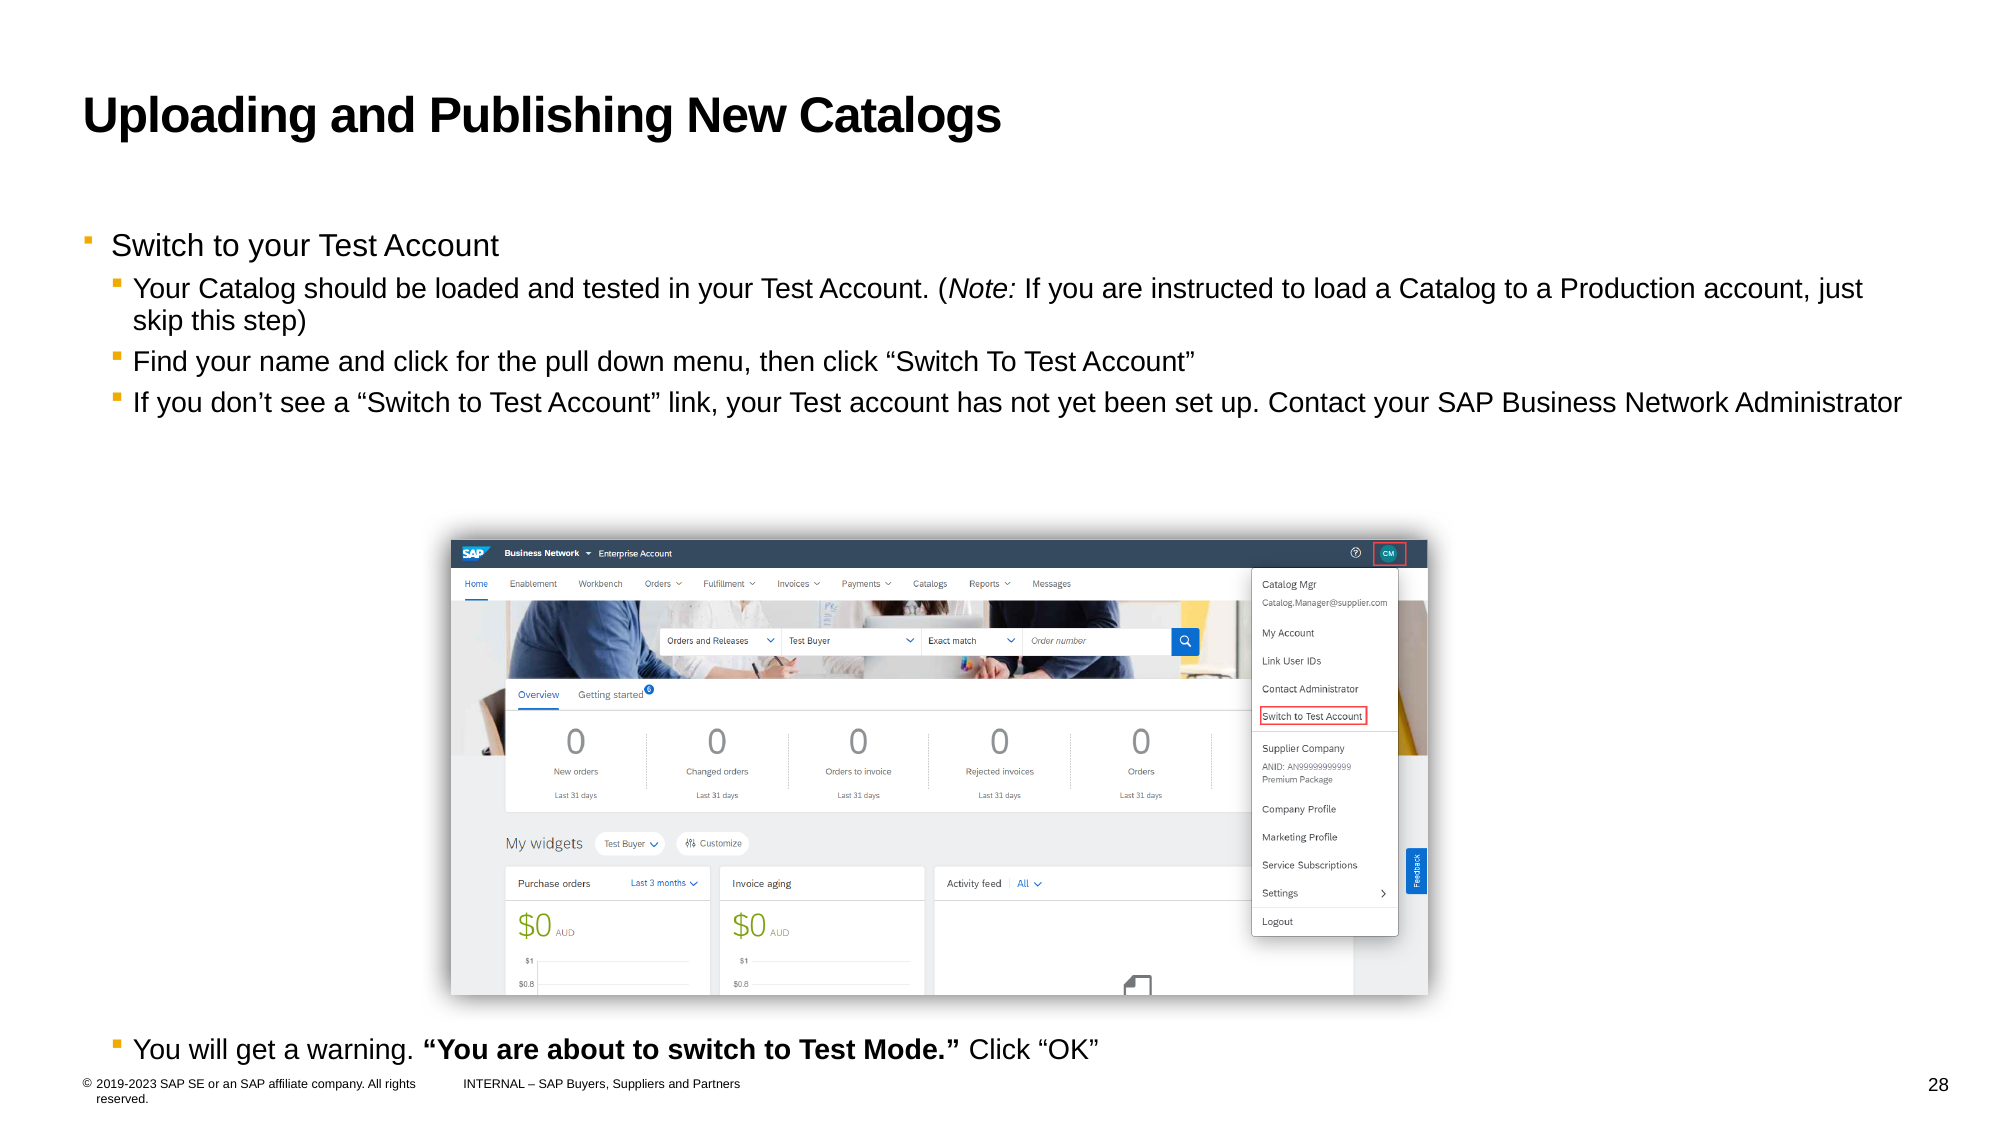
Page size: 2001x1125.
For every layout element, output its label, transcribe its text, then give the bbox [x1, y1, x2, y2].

picture [450, 539, 1428, 995]
title Uploading and Publishing New Catalogs [82, 82, 1918, 144]
list Switch to your Test Account Your Catalog should be loaded and tested in your Test Account. (Note: If you are instructed to load a Catalog to a Production account, just skip this step) Find your name and click for the pull down menu, then click “Switch To Test Account” If you don’t see a “Switch to Test Account” link, your Test account has not yet been set up. Contact your SAP Business Network Administrator You will get a warning. “You are about to switch to Test Mode.” Click “OK” [82, 226, 1918, 1100]
